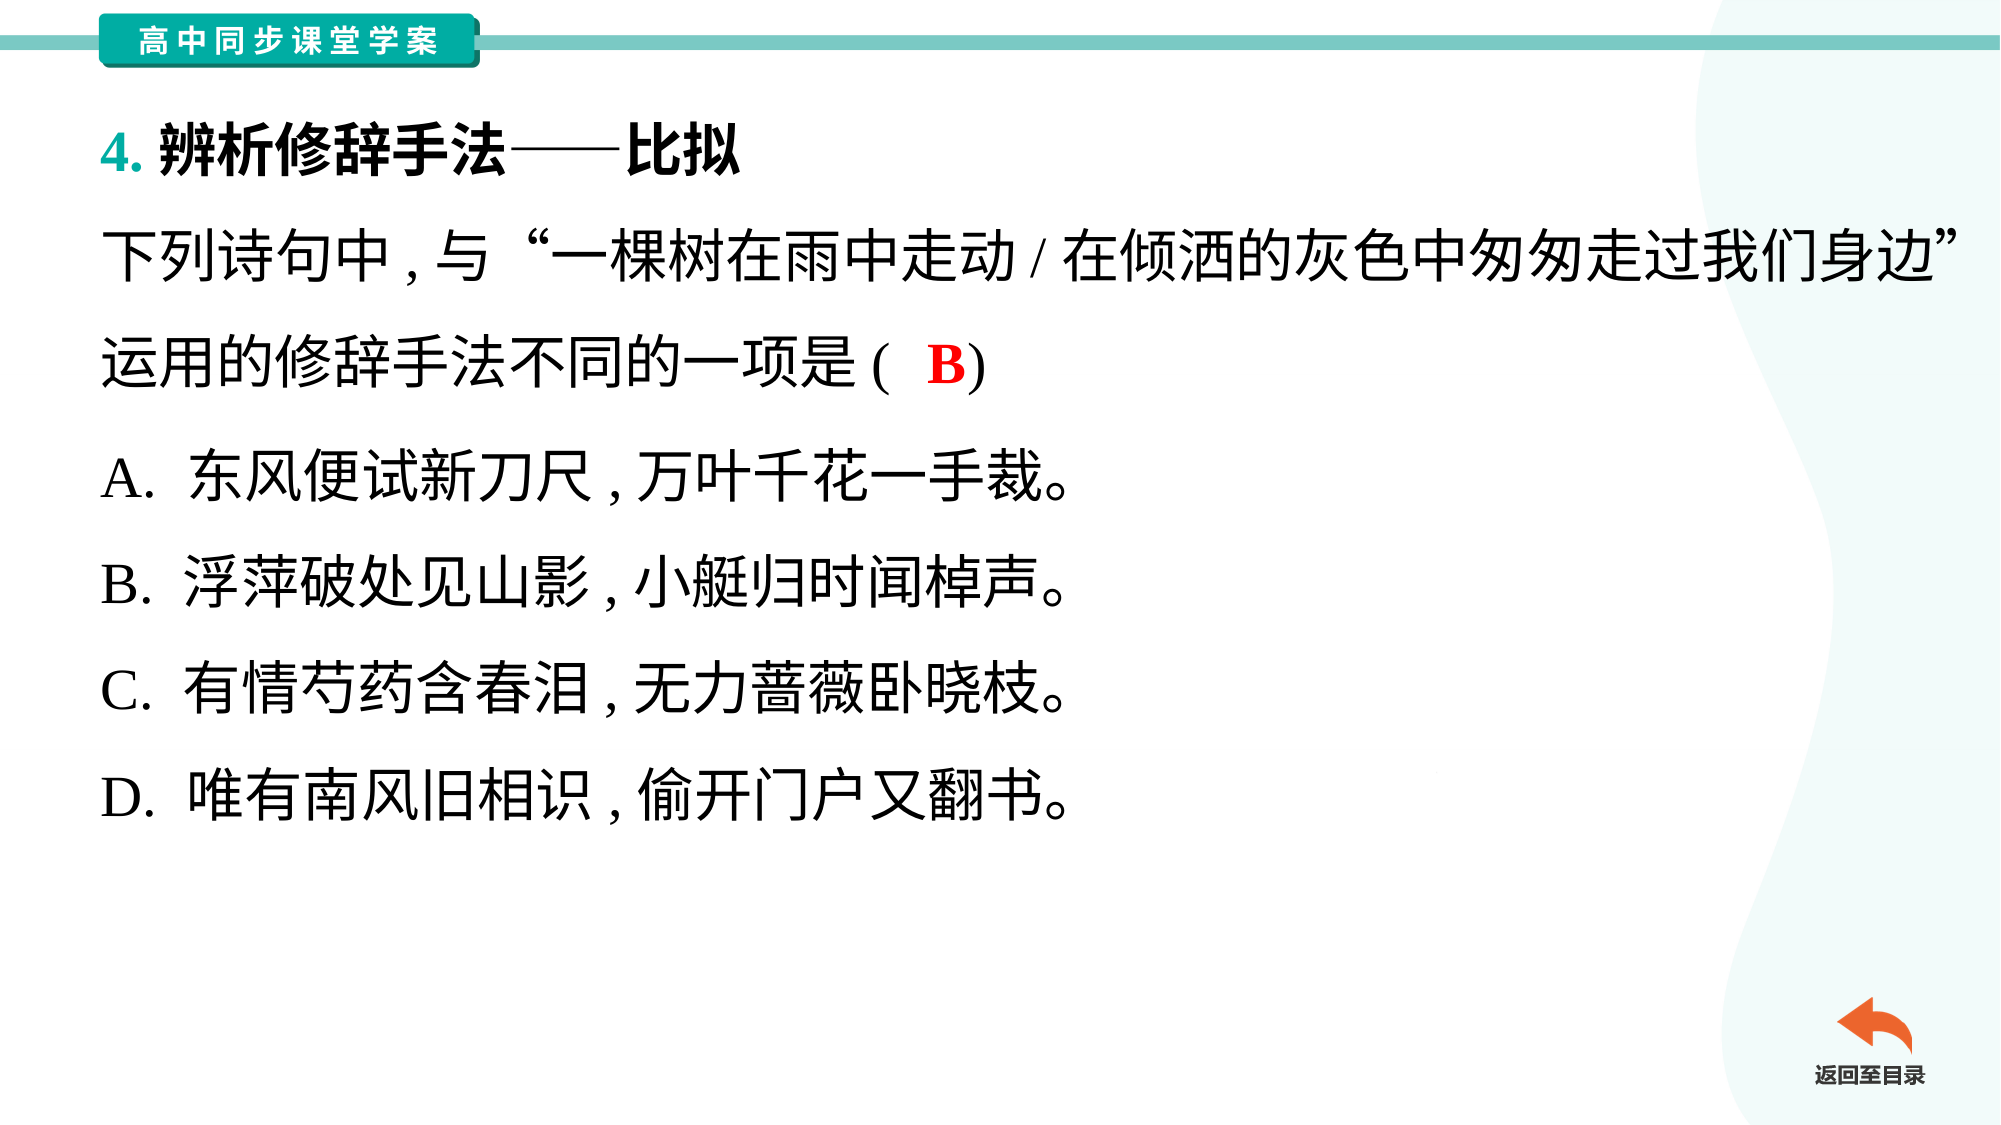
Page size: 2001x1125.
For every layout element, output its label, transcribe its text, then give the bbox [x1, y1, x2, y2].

text_box B [906, 290, 988, 395]
text_box 4.辨析修辞手法——比拟 下列诗句中,与“一棵树在雨中走动/在倾洒的灰色中匆匆走过我们身边” 运用的修辞手法不同的一项是( ) [100, 76, 1899, 396]
picture [0, 0, 2000, 1125]
text_box A. 东风便试新刀尺,万叶千花一手裁。 B. 浮萍破处见山影,小艇归时闻棹声。 C. 有情芍药含春泪,无力蔷薇卧晓枝。 D. 唯有南风旧相识,偷开门户又翻书。 [100, 402, 1899, 828]
